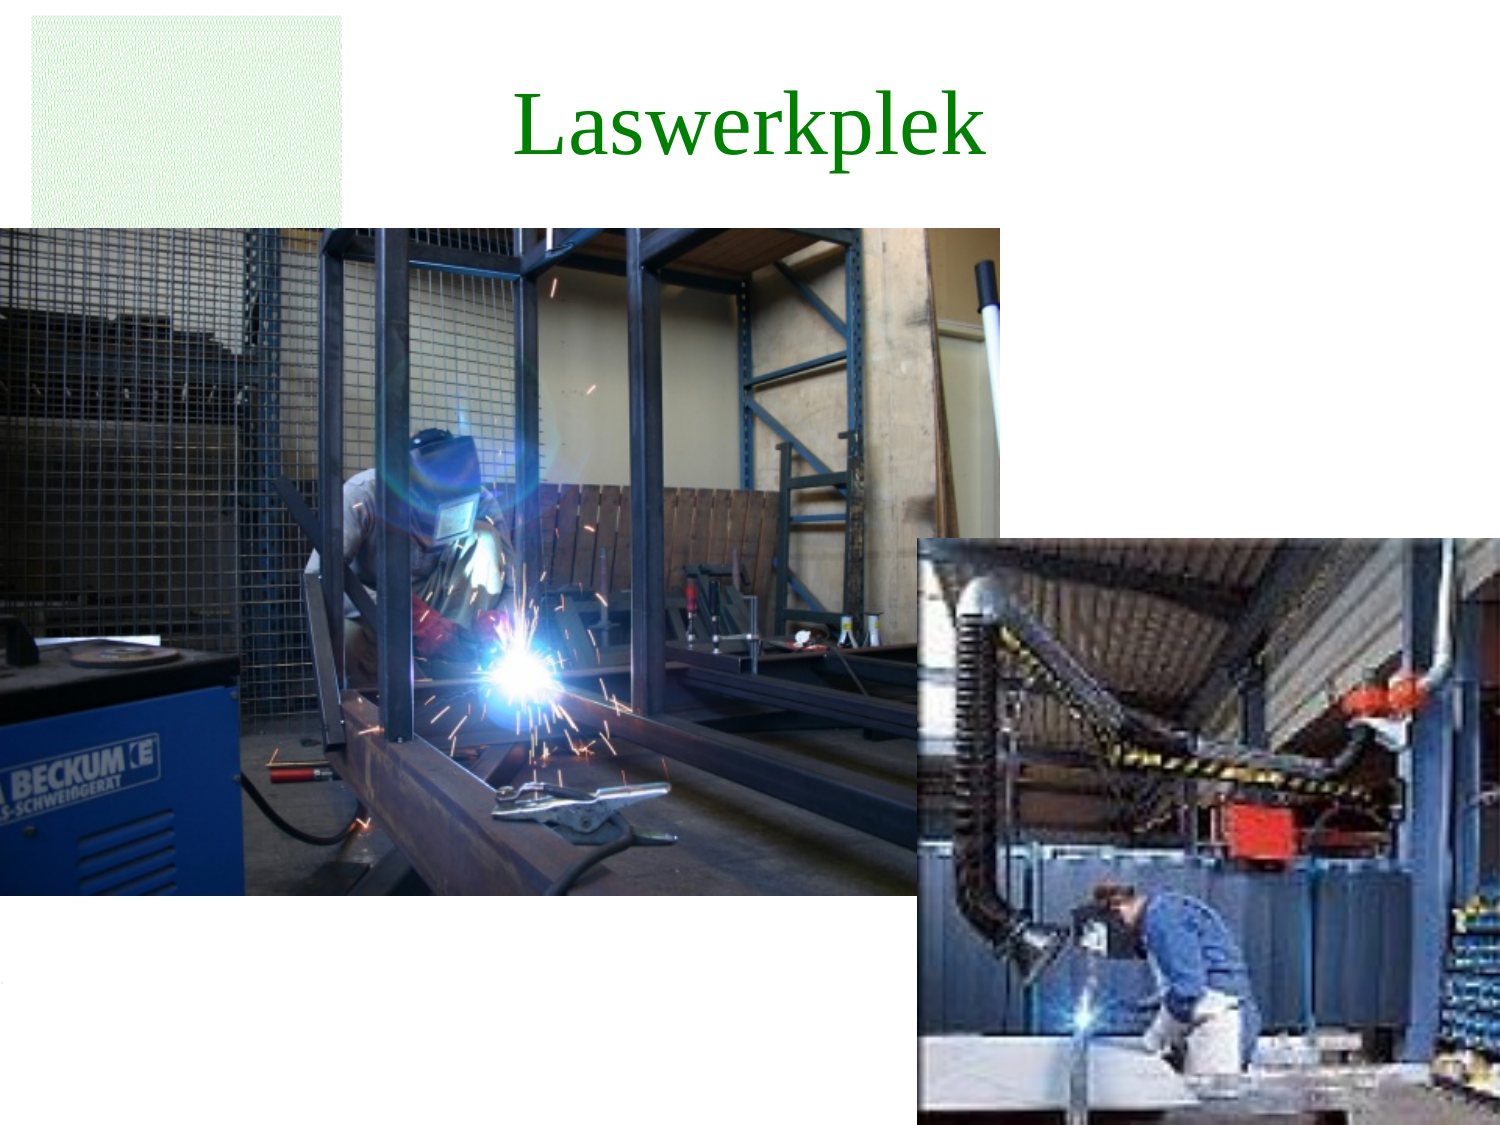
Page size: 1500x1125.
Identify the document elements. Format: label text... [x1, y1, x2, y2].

title Laswerkplek [112, 0, 1388, 288]
picture [0, 0, 1500, 1125]
